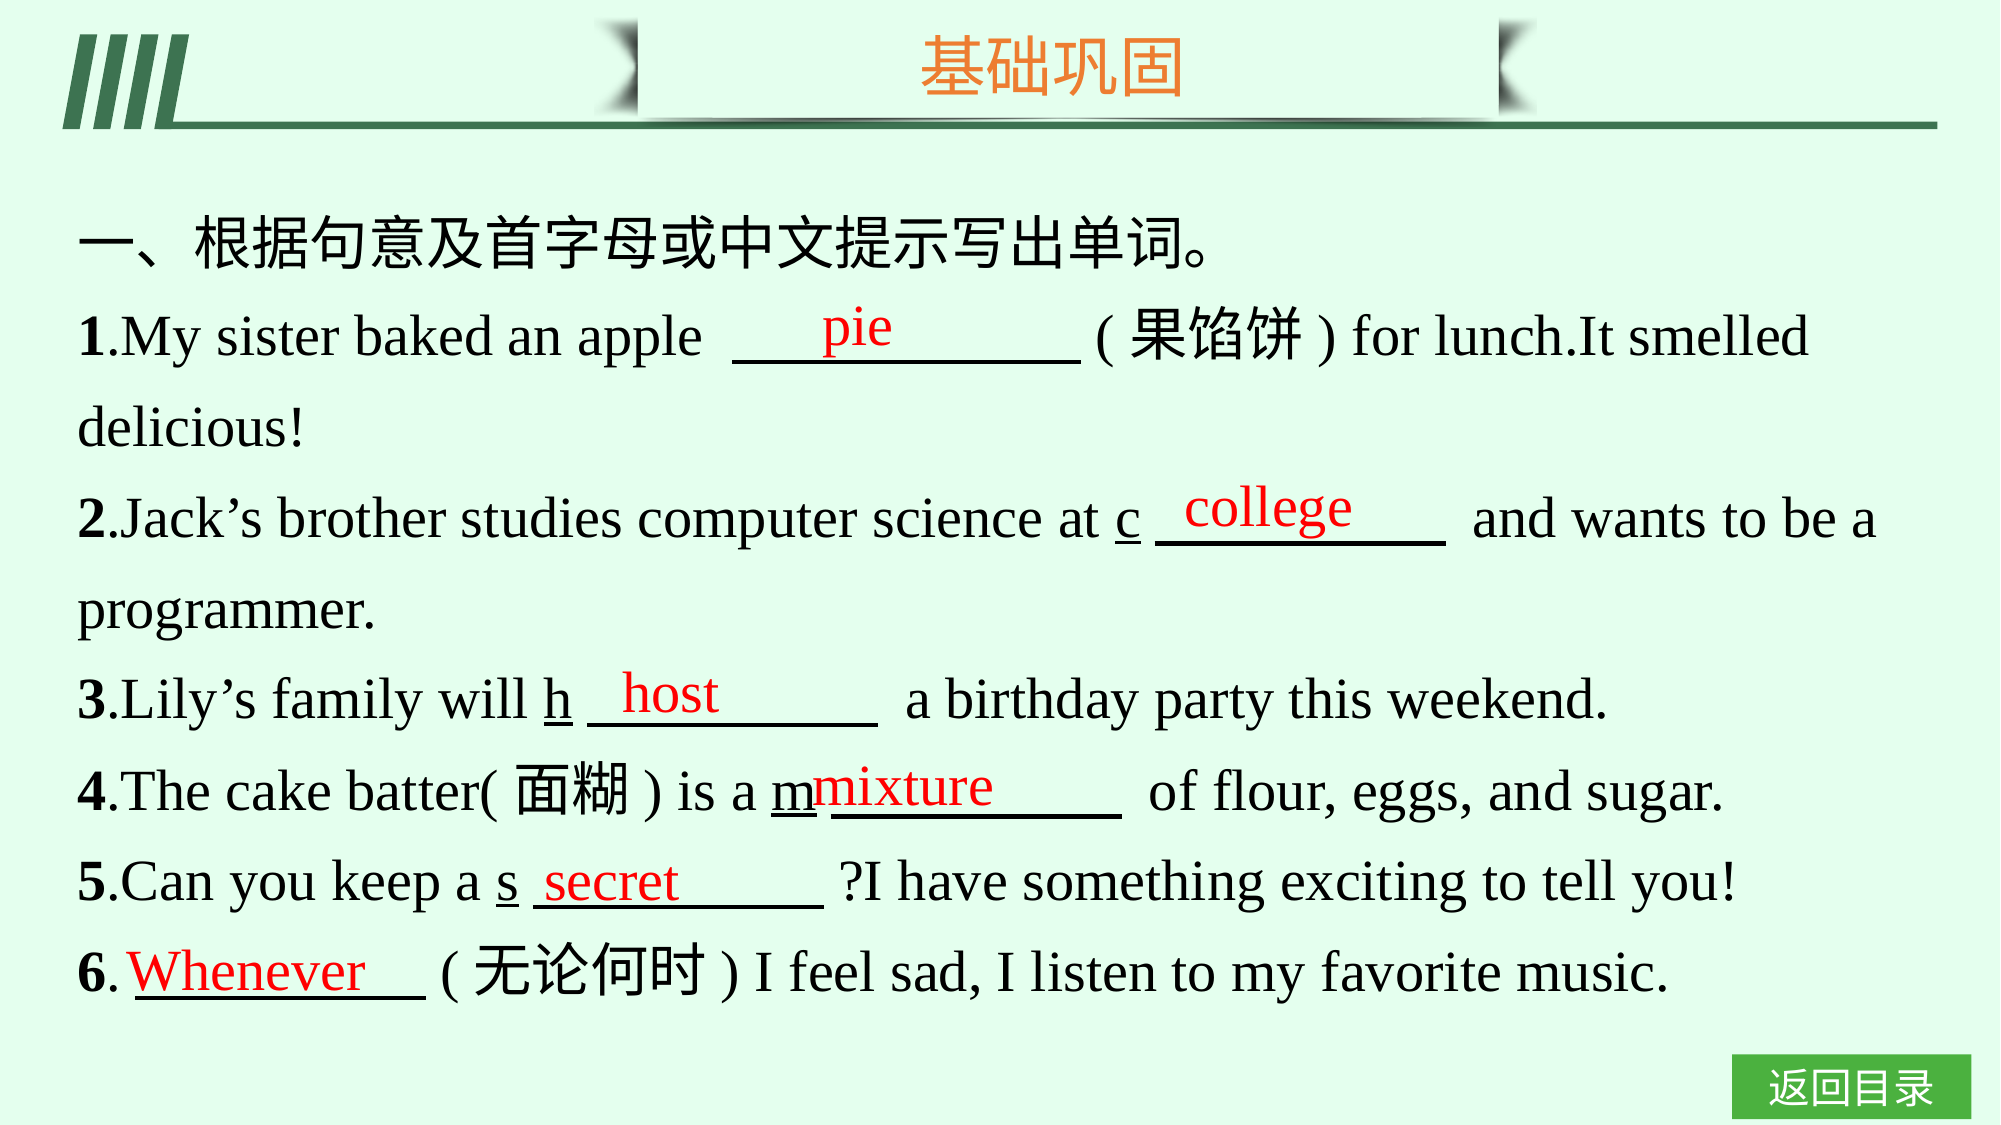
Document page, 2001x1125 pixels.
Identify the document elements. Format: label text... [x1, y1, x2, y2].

text_box 一、根据句意及首字母或中文提示写出单词。 1.My sister baked an apple (果馅饼) for lunch.It smelled delicious! 2.Jack’s brother studies computer science at c and wants to be a programmer. 3.Lily’s family will h a birthday party this weekend. 4.The cake batter(面糊) is a m of flour, eggs, and sugar. 5.Can you keep a s ?I have something exciting to tell you! 6. (无论何时) I feel sad, I listen to my favorite music. [62, 177, 1938, 1011]
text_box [594, 16, 1537, 127]
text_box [62, 34, 1938, 130]
text_box pie [807, 265, 909, 365]
text_box Whenever [111, 910, 381, 1010]
text_box college [1170, 446, 1369, 545]
text_box secret [529, 820, 767, 920]
text_box mixture [797, 725, 1082, 825]
text_box host [607, 632, 735, 732]
